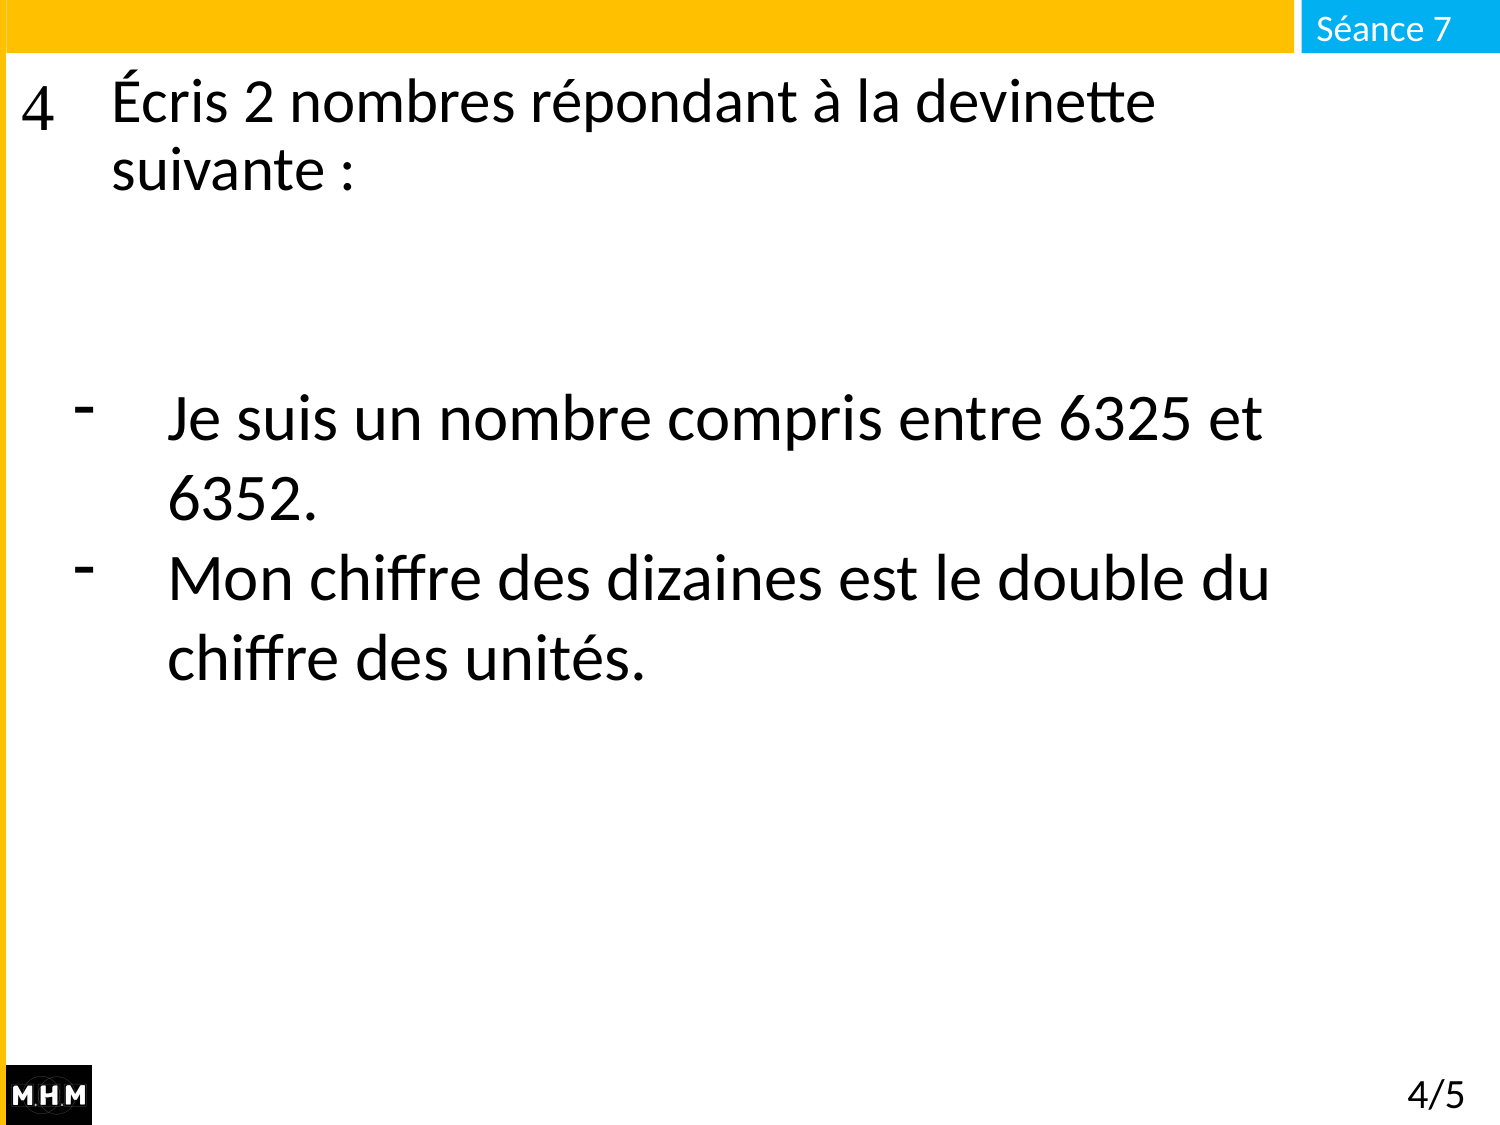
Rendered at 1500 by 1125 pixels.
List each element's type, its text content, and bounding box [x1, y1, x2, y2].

picture [6, 1065, 92, 1125]
list 4/5 [1373, 1064, 1500, 1125]
text_box Je suis un nombre compris entre 6325 et 6352. Mon chiffre des dizaines est le double du chiffre des unités. [58, 331, 1404, 737]
title Écris 2 nombres répondant à la devinette suivante : [96, 60, 1391, 213]
